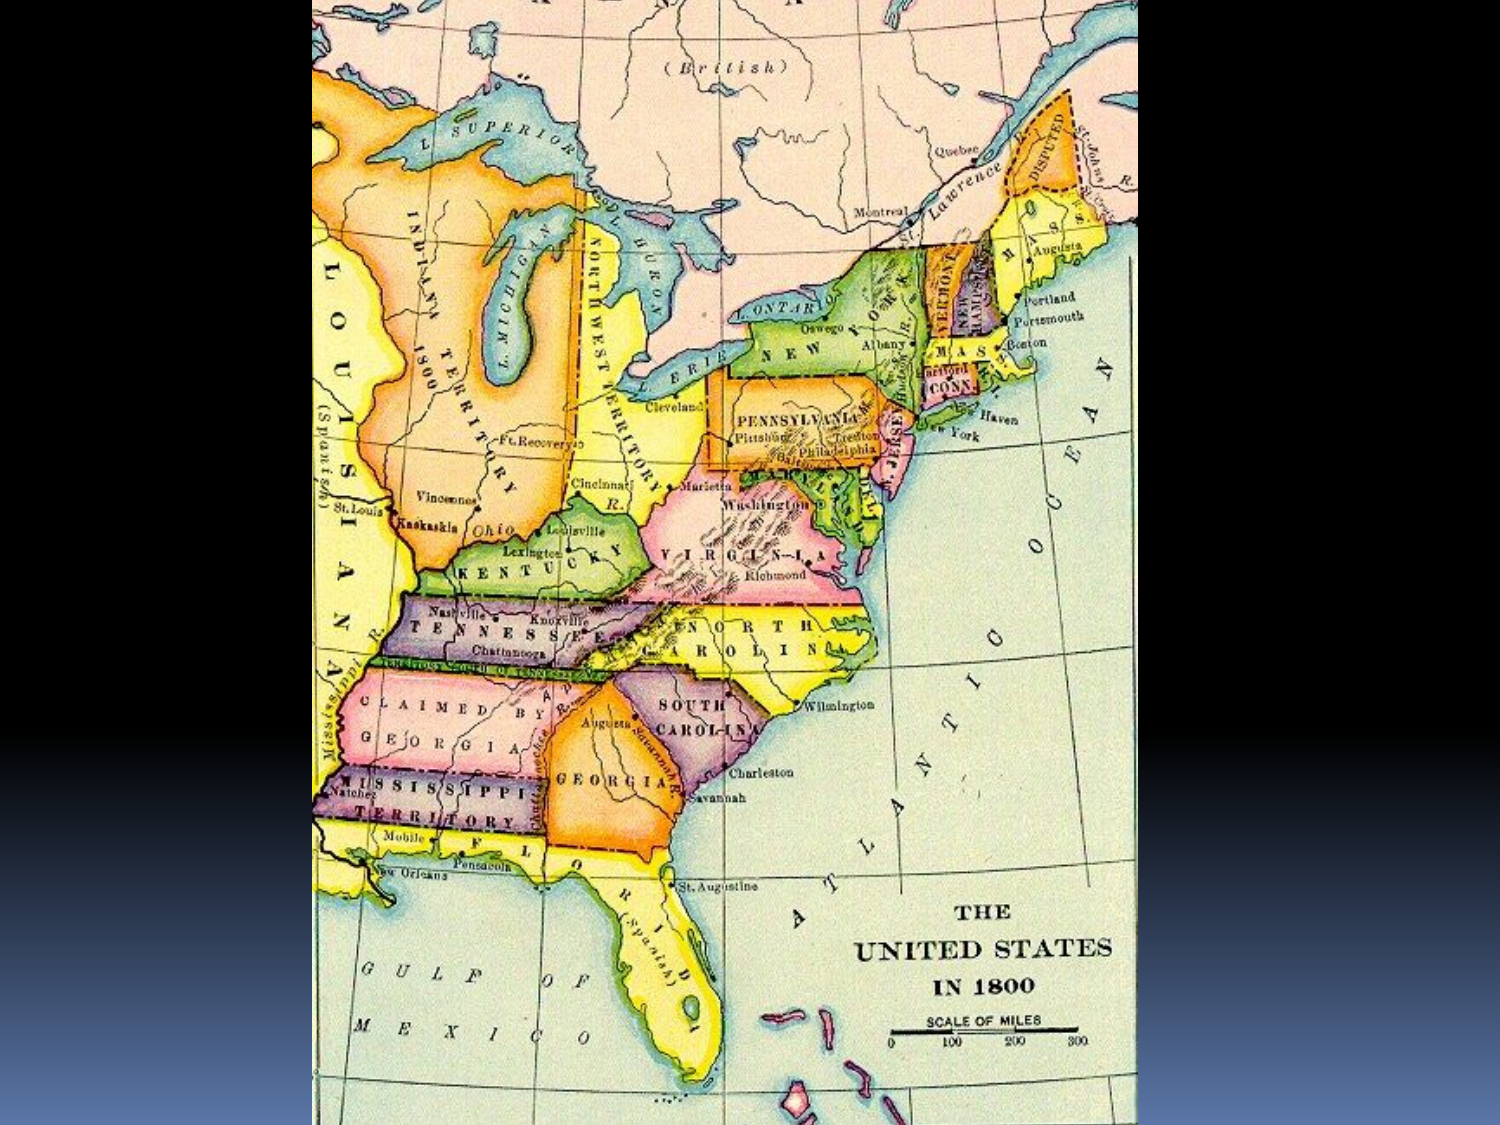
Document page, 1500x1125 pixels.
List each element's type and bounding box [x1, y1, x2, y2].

picture [311, 0, 1138, 1125]
